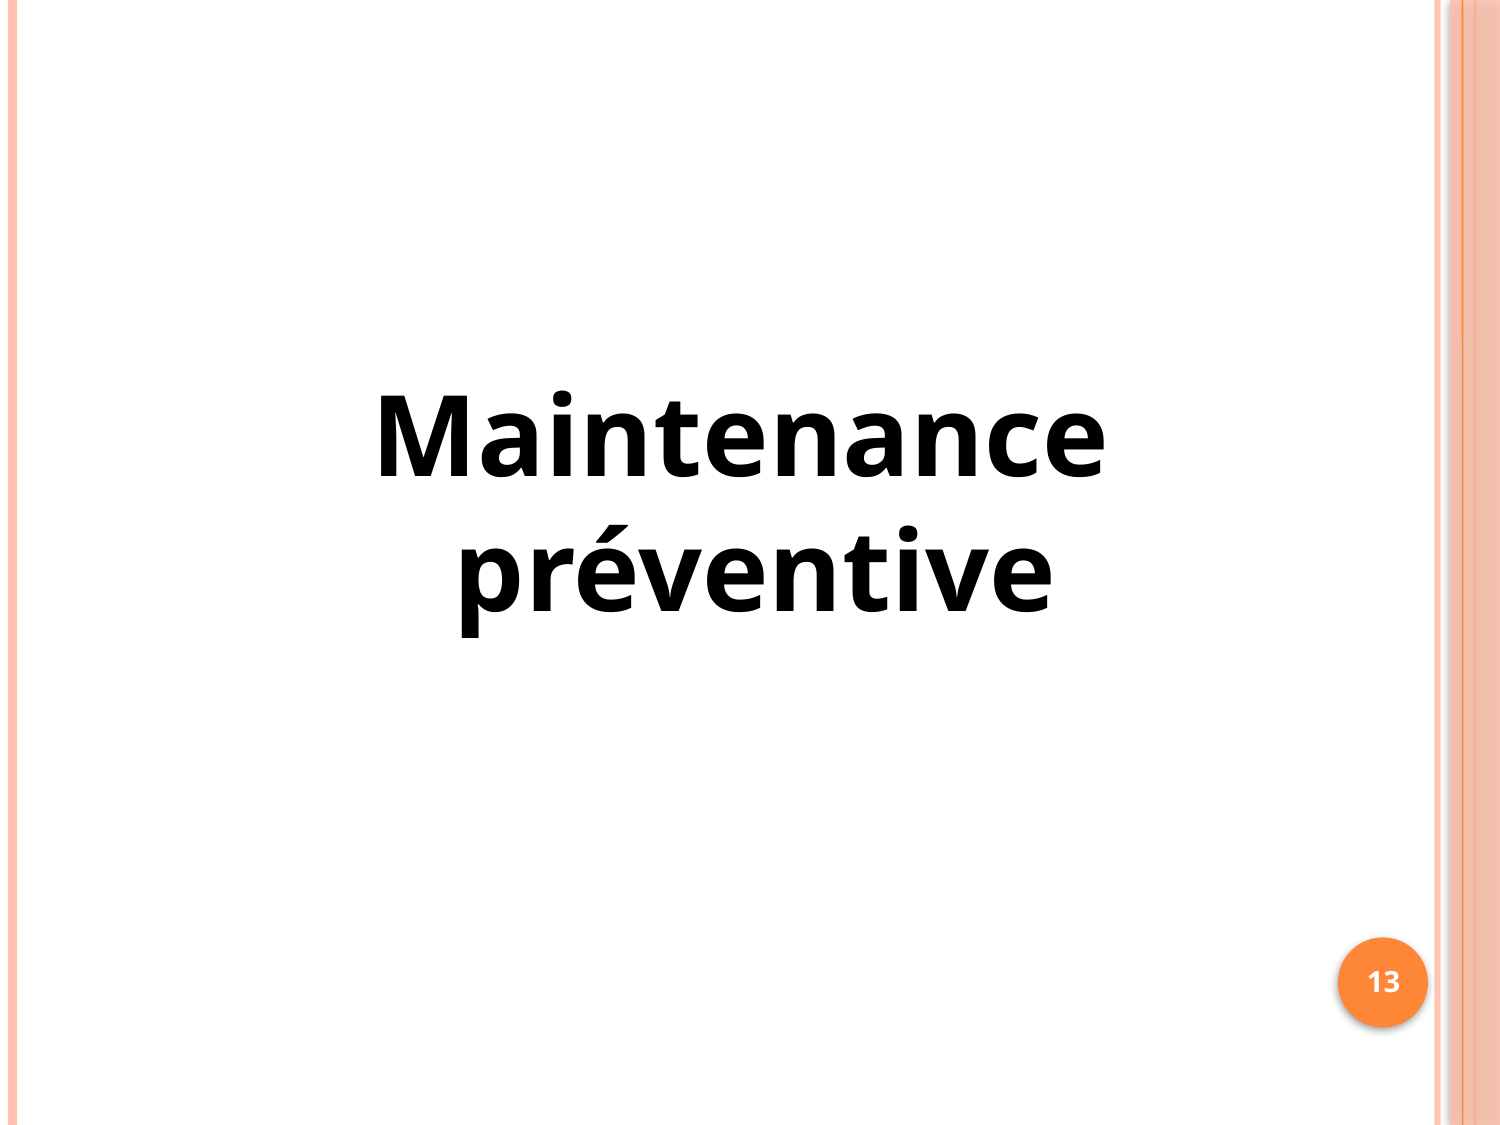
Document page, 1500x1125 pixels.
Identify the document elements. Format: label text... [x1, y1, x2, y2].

slide_number 13 [1333, 940, 1434, 1027]
text_box Maintenance préventive [356, 356, 1154, 642]
